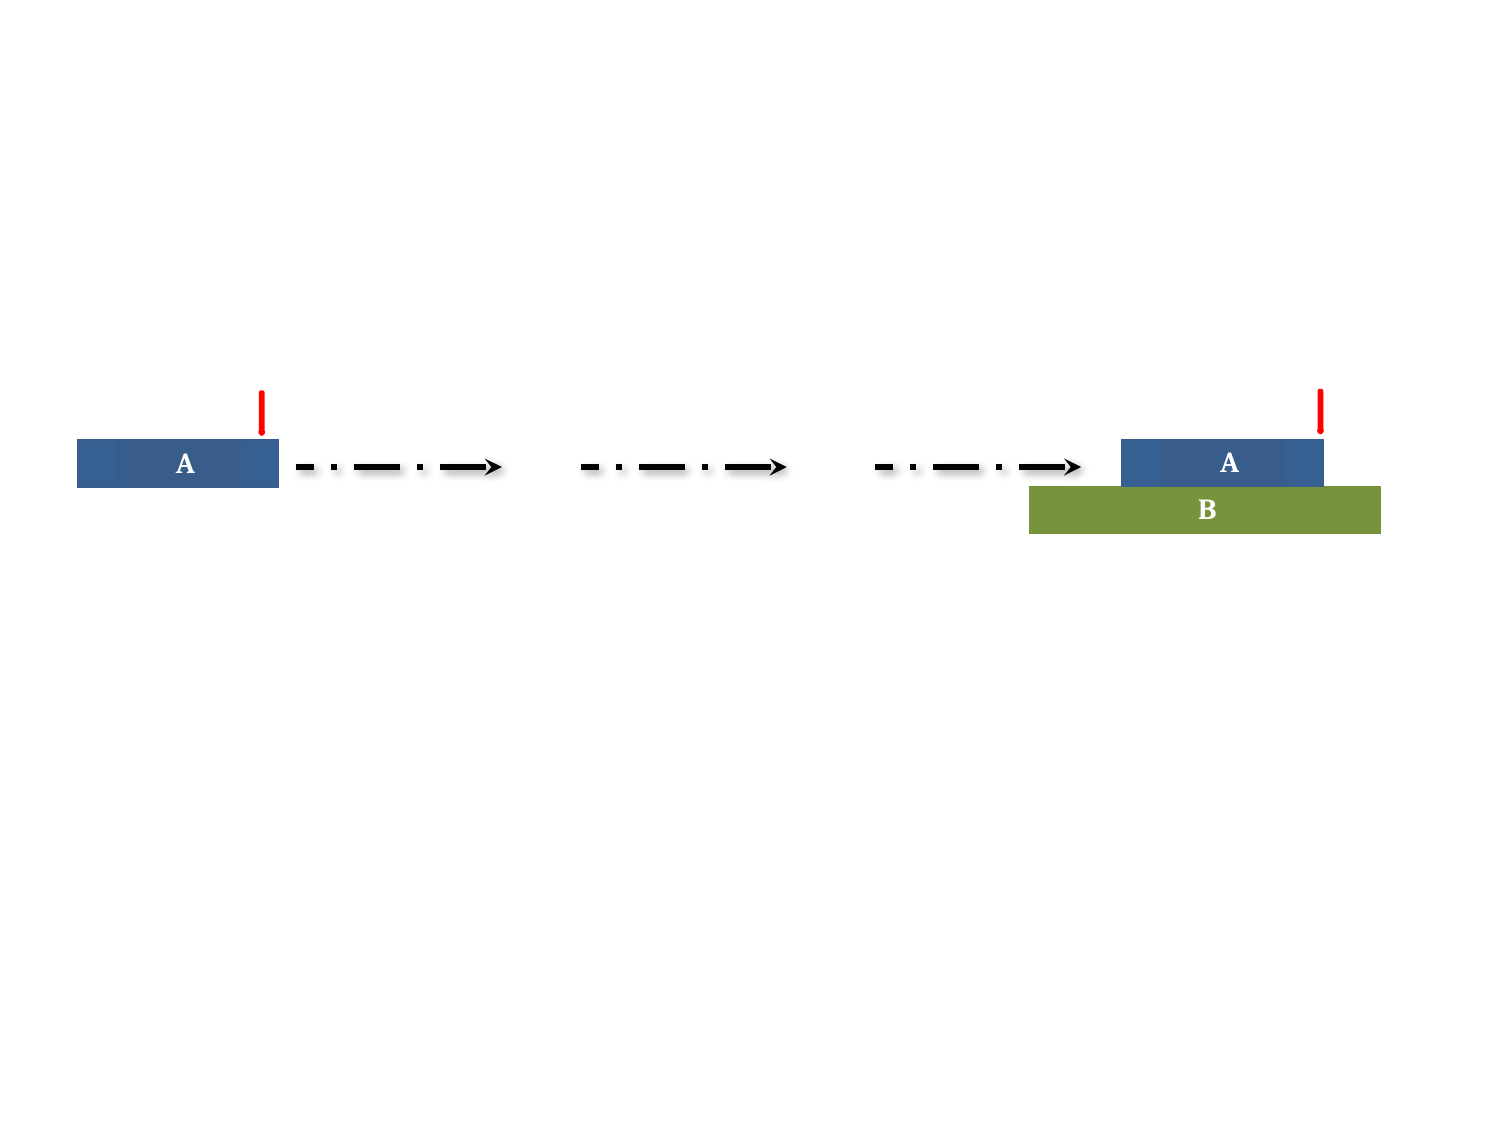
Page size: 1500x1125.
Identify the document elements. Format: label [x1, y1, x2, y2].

text_box [77, 390, 1381, 535]
